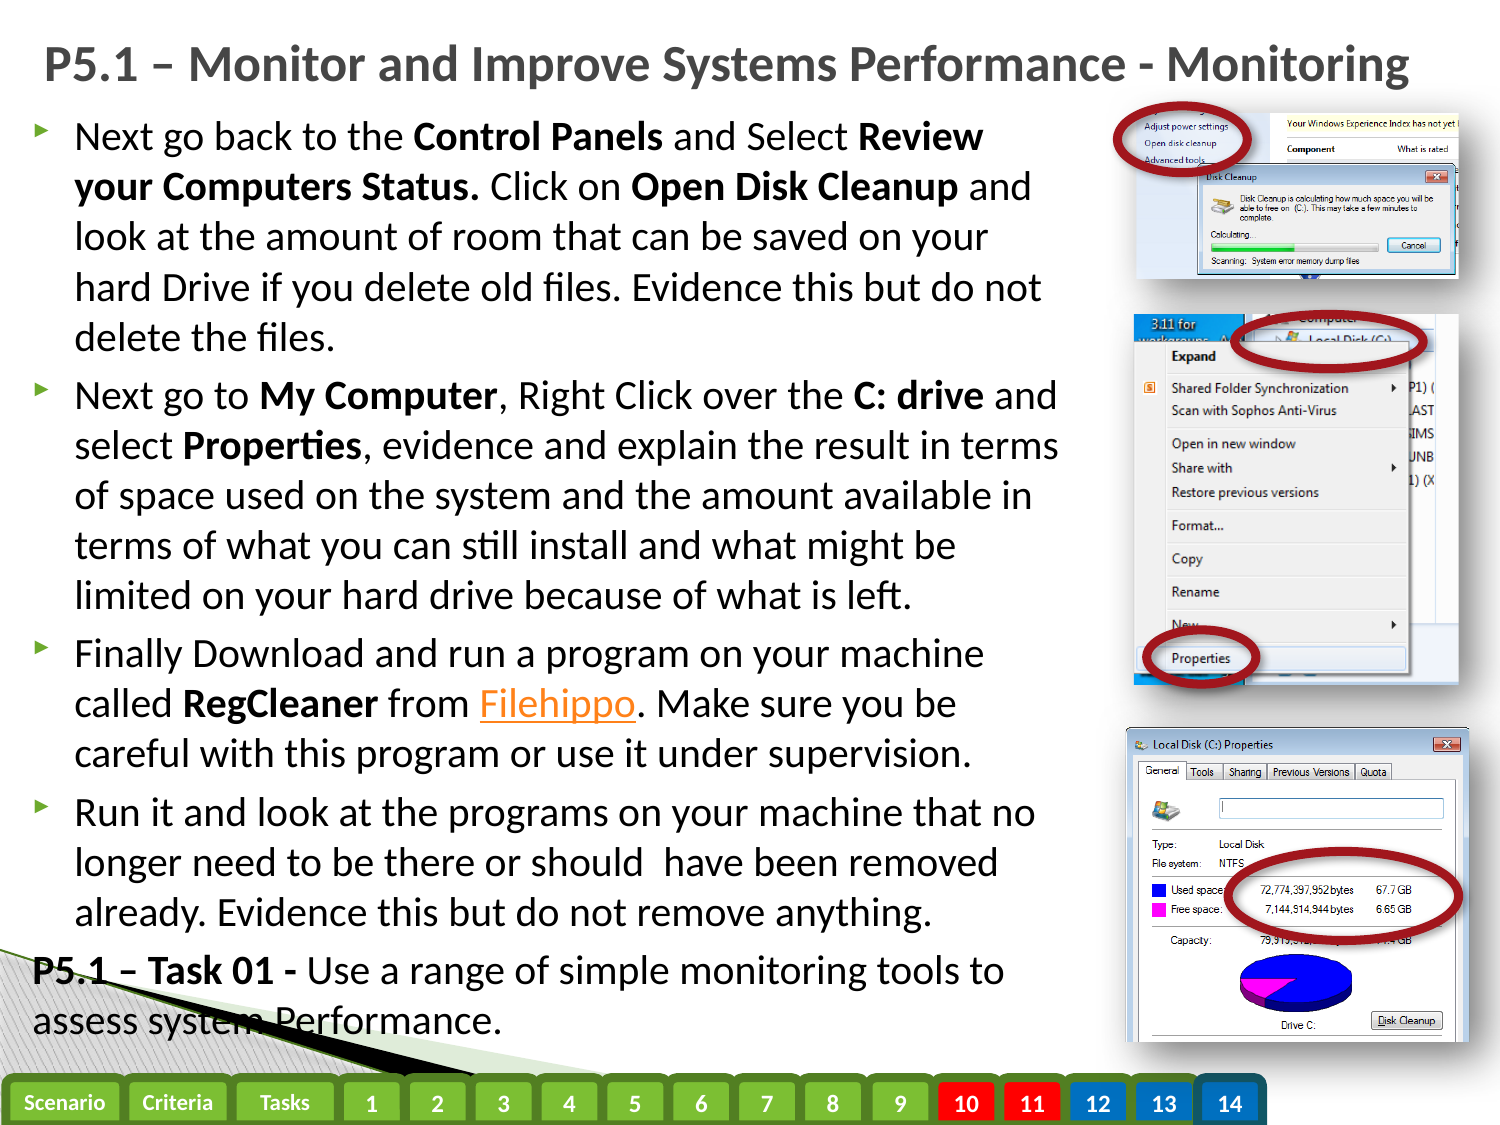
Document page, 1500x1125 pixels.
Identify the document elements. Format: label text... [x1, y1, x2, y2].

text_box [1133, 314, 1459, 685]
title P5.1 – Monitor and Improve Systems Performance - Monitoring [29, 30, 1463, 90]
list Next go back to the Control Panels and Select Review your Computers Status. Click on Open Disk Cleanup and look at the amount of room that can be saved on your hard Drive if you delete old files. Evidence this but do not delete the files. Next go to My Computer, Right Click over the C: drive and select Properties, evidence and explain the result in terms of space used on the system and the amount available in terms of what you can still install and what might be limited on your hard drive because of what is left. Finally Download and run a program on your machine called RegCleaner from Filehippo. Make sure you be careful with this program or use it under supervision. Run it and look at the programs on your machine that no longer need to be there or should have been removed already. Evidence this but do not remove anything. P5.1 – Task 01 - Use a range of simple monitoring tools to assess system Performance. [17, 101, 1081, 1047]
text_box [1112, 101, 1233, 165]
picture [1125, 727, 1470, 1042]
picture [1136, 113, 1459, 280]
